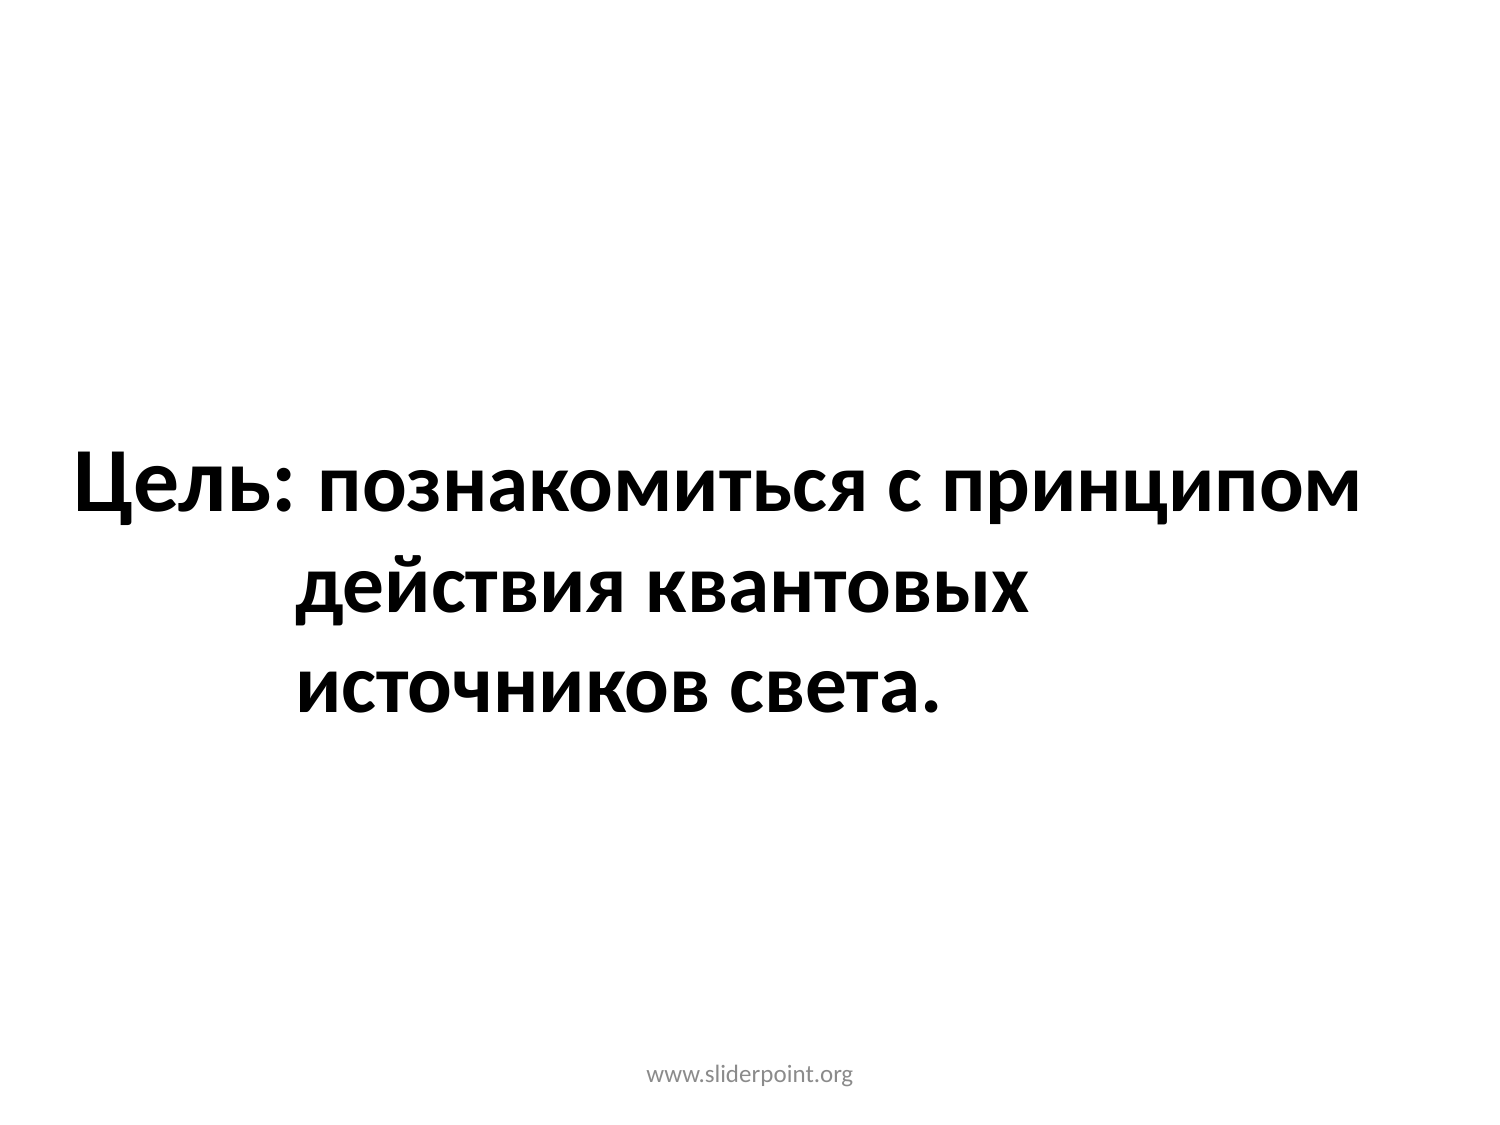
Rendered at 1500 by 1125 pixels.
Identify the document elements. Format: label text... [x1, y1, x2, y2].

footer www.sliderpoint.org [512, 1042, 988, 1103]
title Цель: познакомиться с принципом действия квантовых источников света. [58, 93, 1454, 1055]
